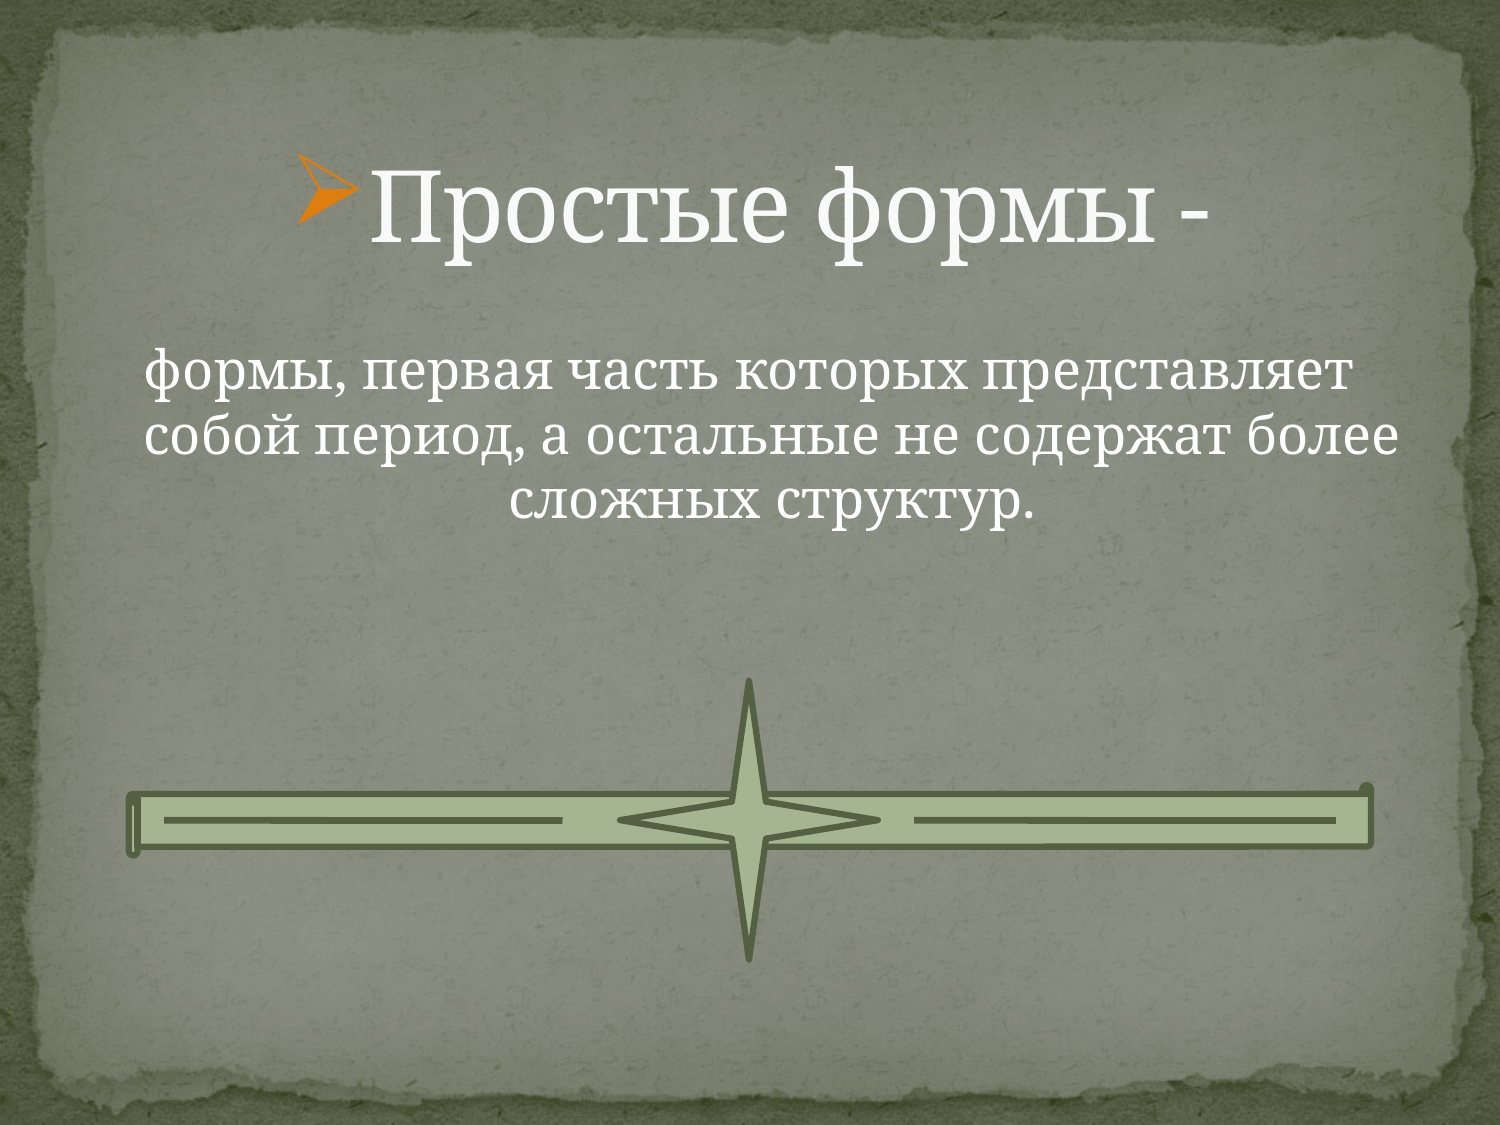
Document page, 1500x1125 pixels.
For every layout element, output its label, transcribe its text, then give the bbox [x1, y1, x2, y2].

list формы, первая часть которых представляет собой период, а остальные не содержат более сложных структур. [74, 249, 1426, 1001]
title Простые формы - [74, 24, 1425, 270]
text_box [125, 790, 730, 859]
text_box [616, 677, 881, 963]
text_box [768, 782, 1375, 850]
